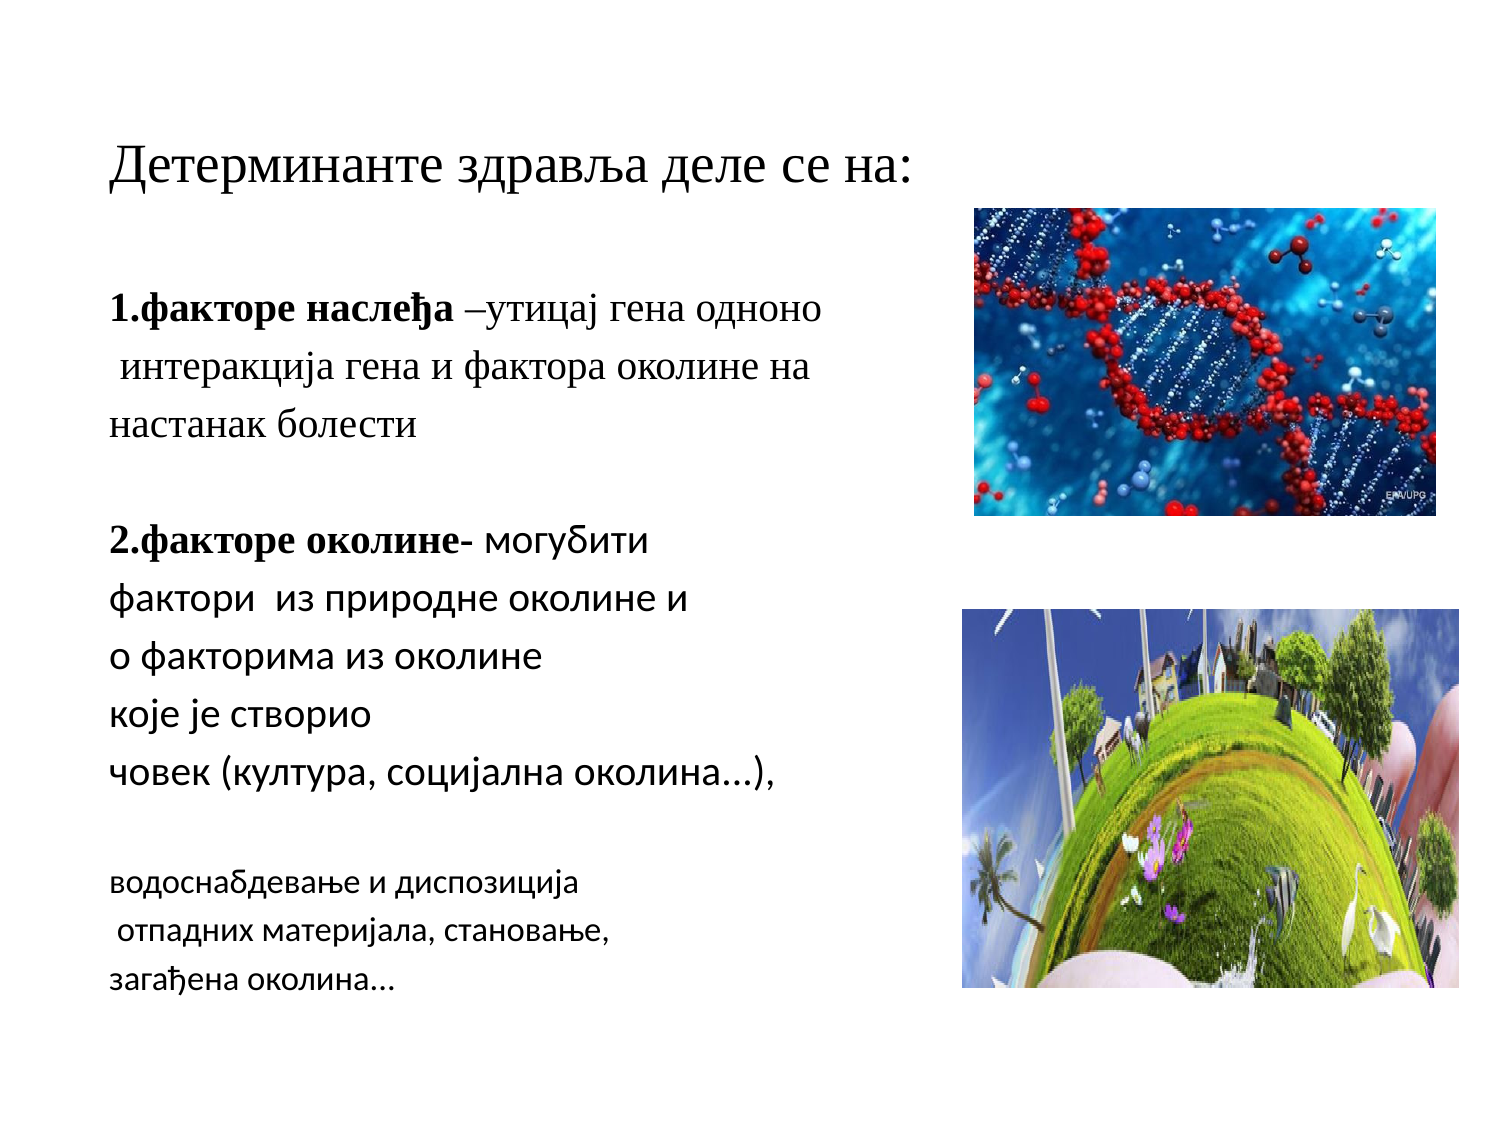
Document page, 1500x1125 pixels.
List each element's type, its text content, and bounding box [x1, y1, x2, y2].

picture [974, 207, 1436, 516]
picture [1397, 298, 1404, 304]
picture [962, 609, 1459, 988]
list Детерминанте здравља деле се на: 1.факторе наслеђа –утицај гена одноно интеракција гена и фактора околине на настанак болести 2.факторе околине- могубити фактори из природне околине и о факторима из околине које је створио човек (култура, социјална околина...), водоснабдевање и диспозиција отпадних материјала, становање, загађена околина... [87, 42, 1500, 1006]
picture [1294, 215, 1301, 223]
picture [1371, 260, 1382, 273]
picture [1251, 239, 1259, 247]
